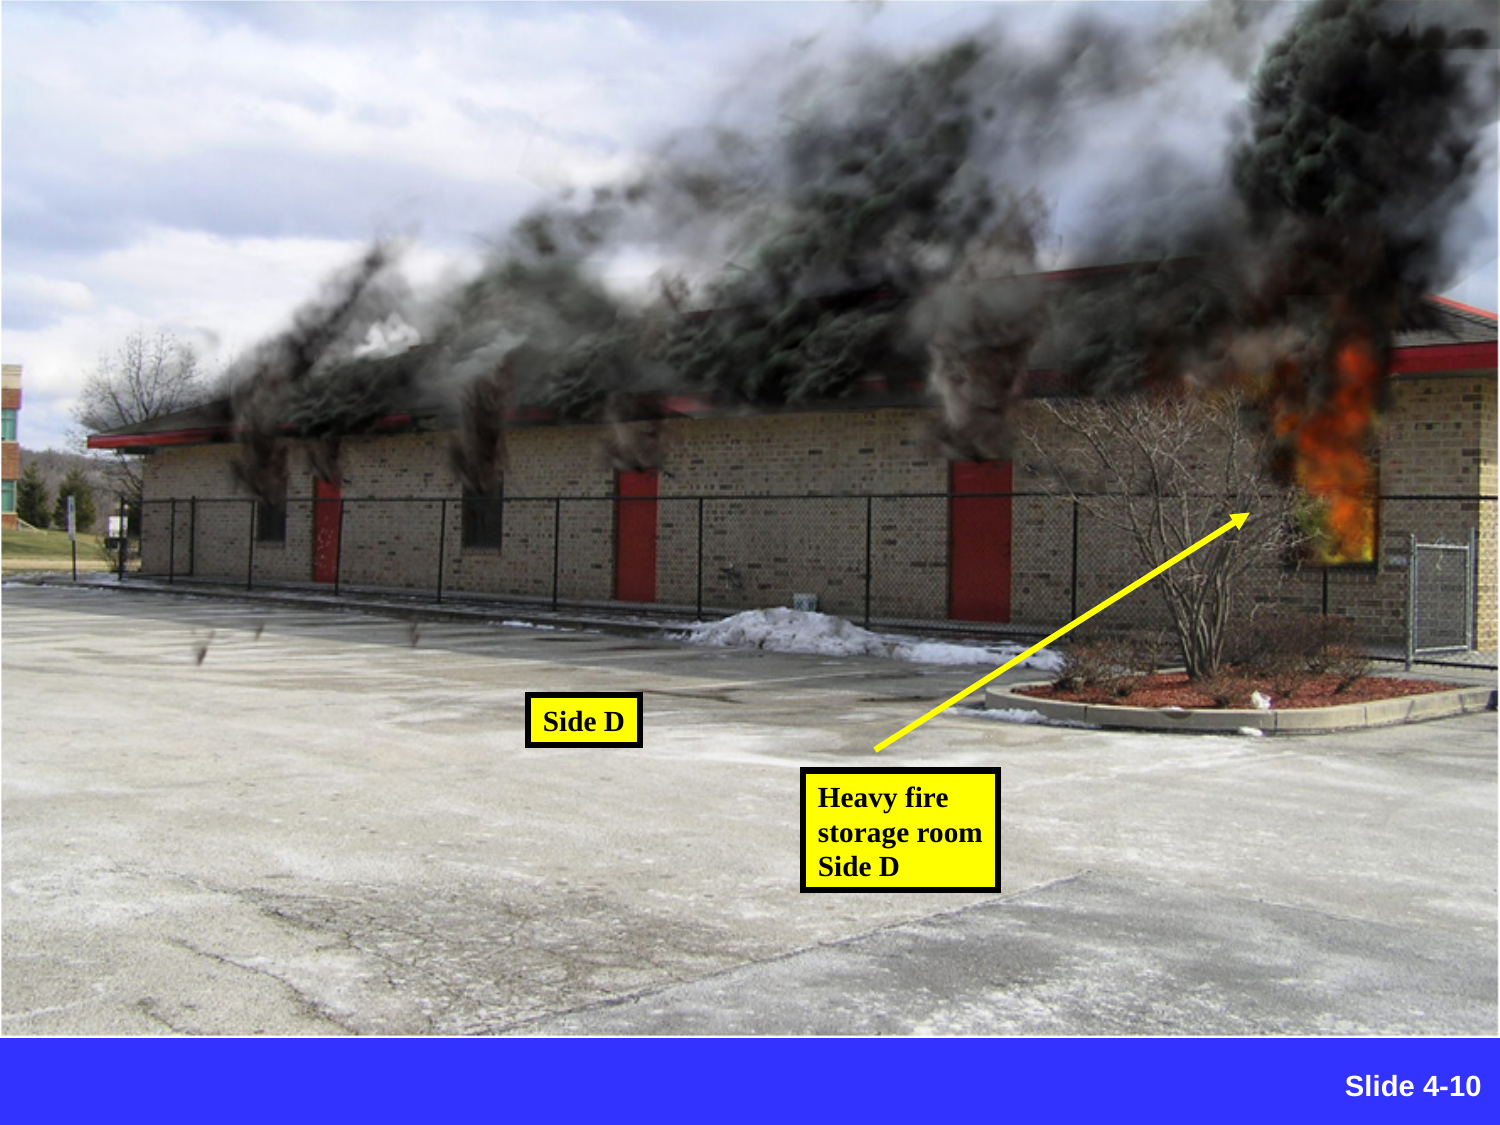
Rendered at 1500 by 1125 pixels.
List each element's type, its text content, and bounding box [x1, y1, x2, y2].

picture [0, 0, 1500, 1038]
slide_number Slide 4-110 [1146, 1059, 1497, 1125]
